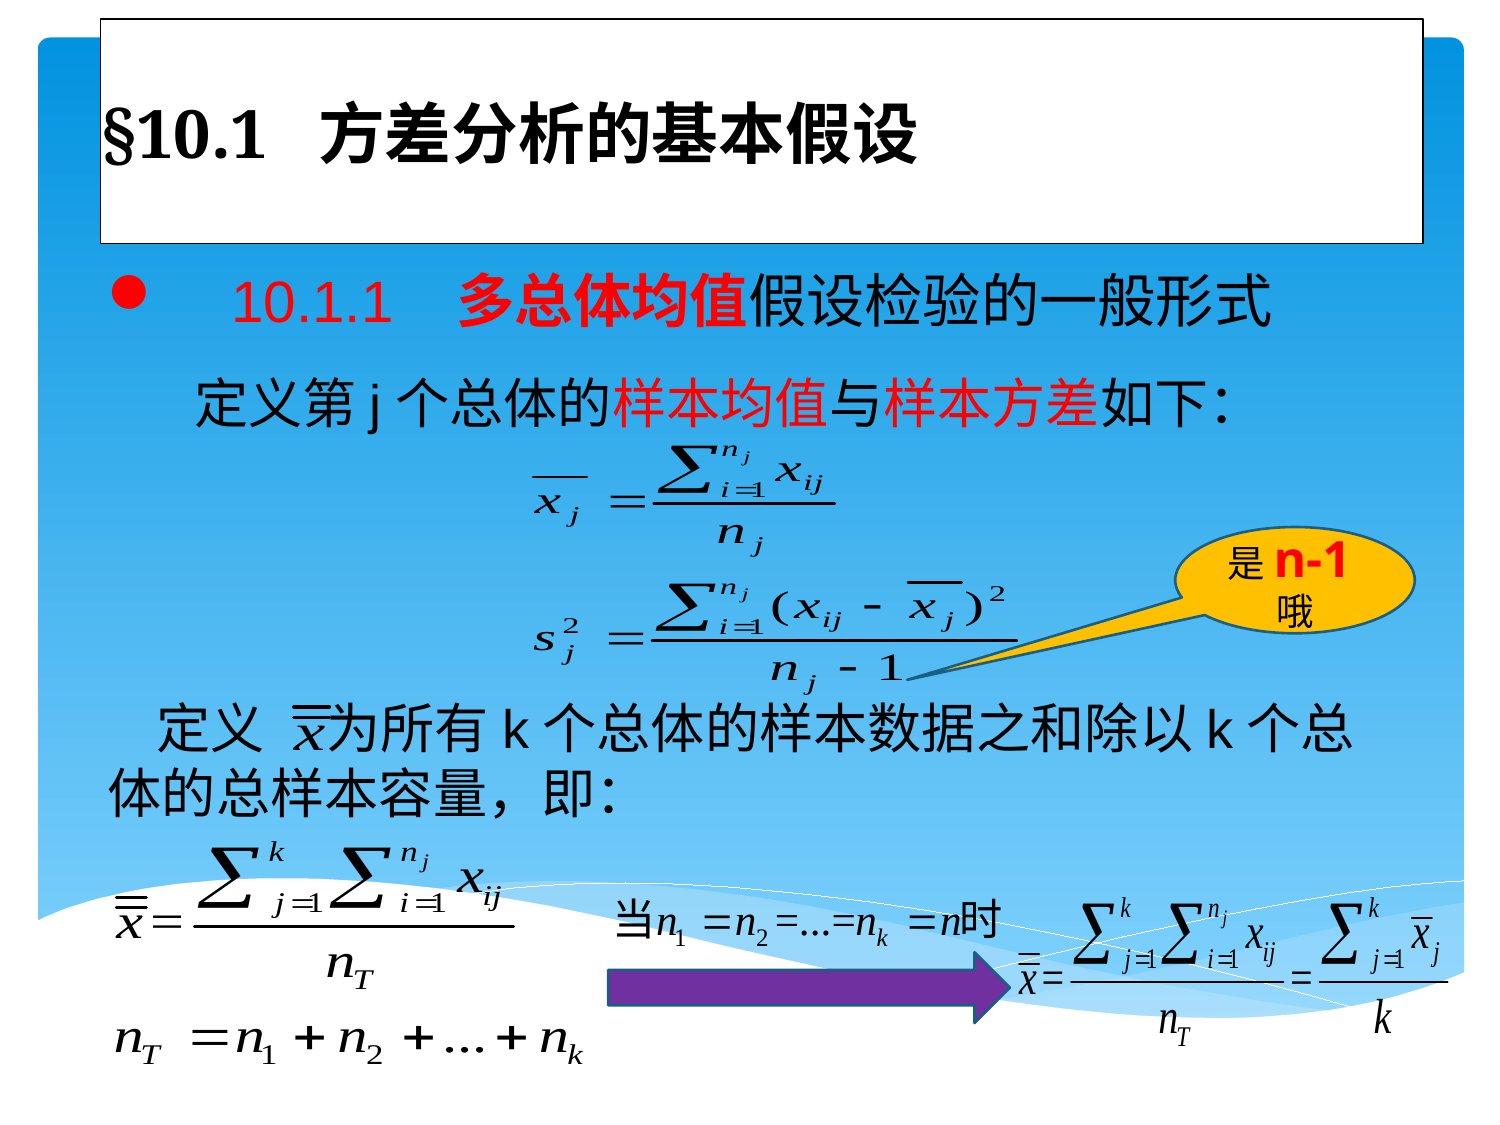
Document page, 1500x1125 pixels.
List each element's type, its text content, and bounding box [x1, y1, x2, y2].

text_box 定义第j个总体的样本均值与样本方差如下： 定义 为所有k个总体的样本数据之和除以k个总体的总样本容量，即： [92, 341, 1415, 832]
text_box 10.1.1 多总体均值假设检验的一般形式 [92, 239, 1368, 341]
text_box [610, 968, 1003, 1025]
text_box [1009, 881, 1459, 1059]
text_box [608, 887, 1003, 958]
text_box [277, 692, 349, 768]
text_box 是n-1哦 [1037, 525, 1417, 653]
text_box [522, 432, 1032, 703]
title §10.1 方差分析的基本假设 [100, 19, 1424, 244]
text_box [102, 826, 603, 1078]
